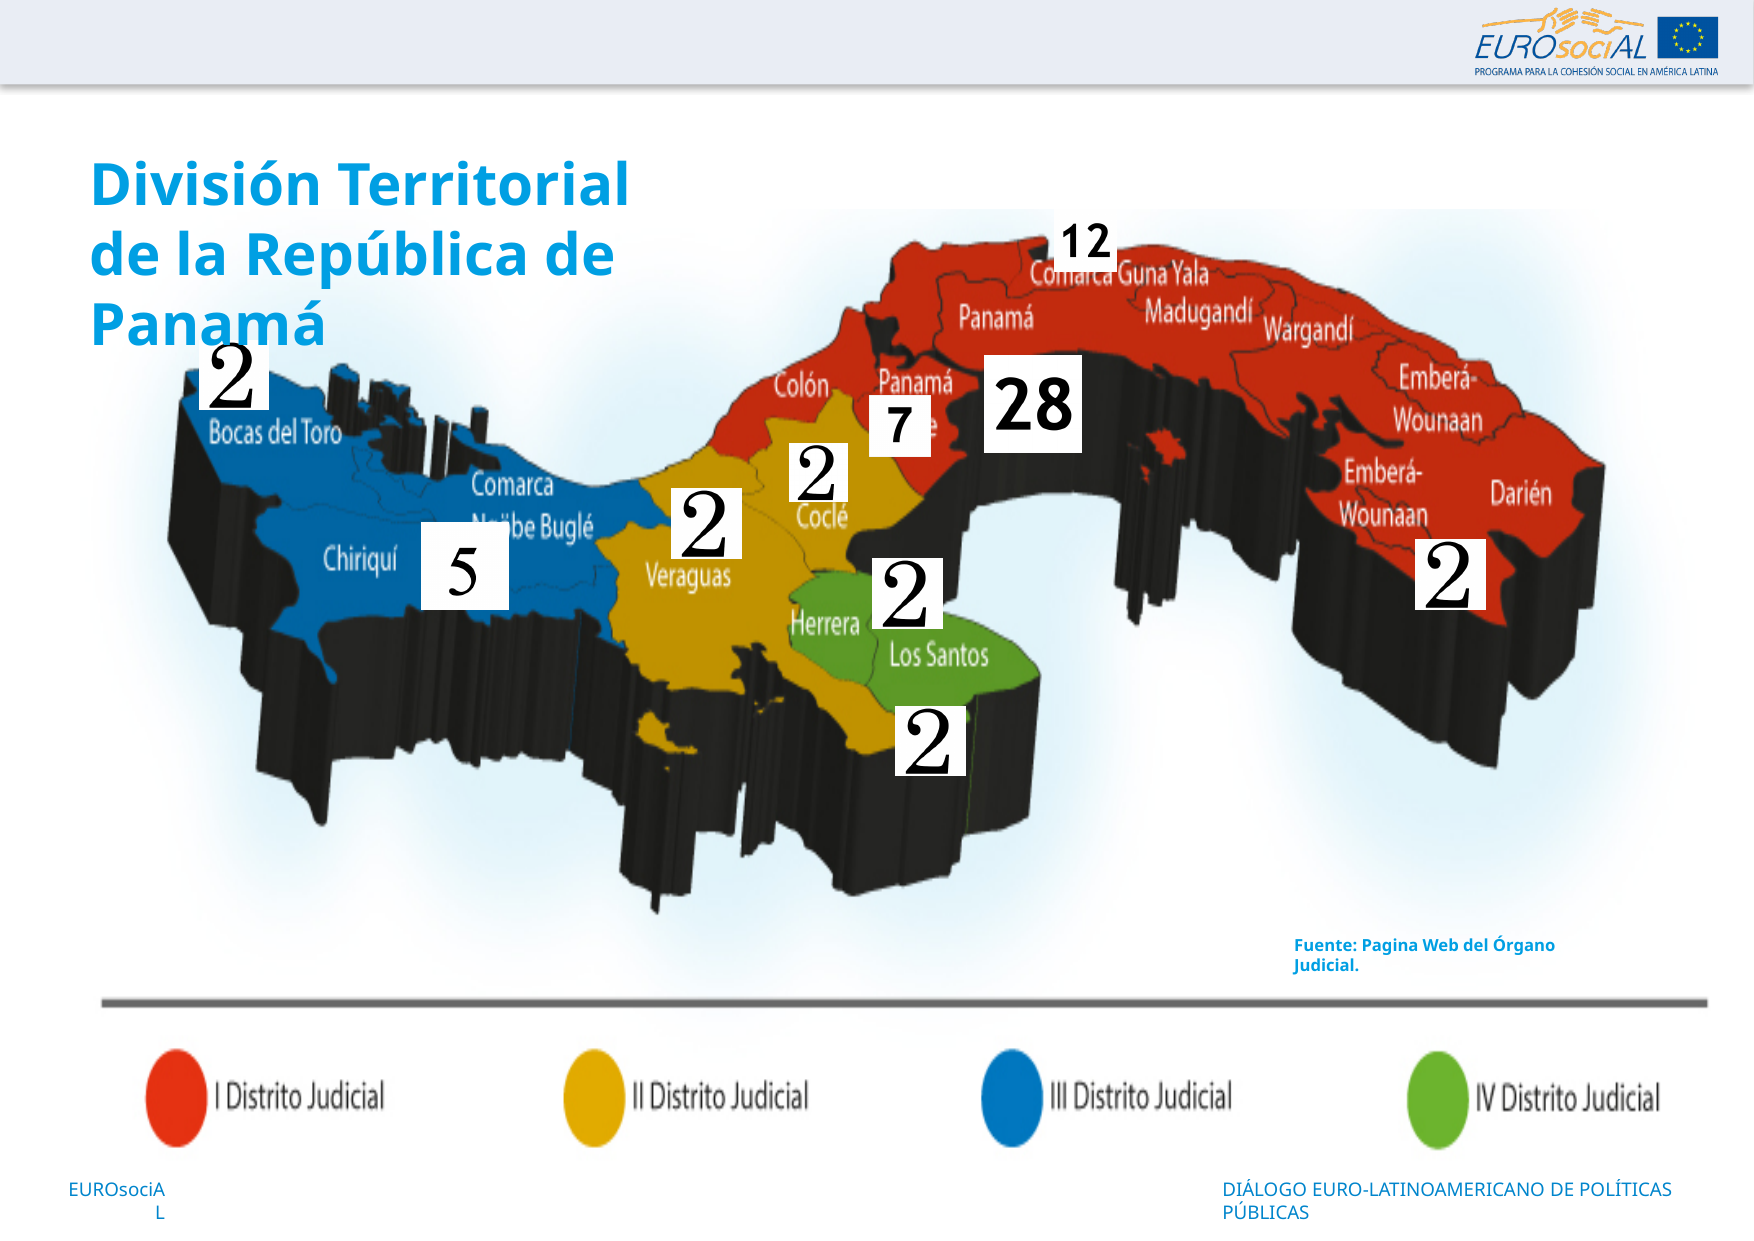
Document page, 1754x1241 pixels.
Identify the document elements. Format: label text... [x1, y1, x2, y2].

picture [1467, 0, 1728, 85]
picture [1249, 1208, 1254, 1217]
text_box División Territorial de la República de Panamá [74, 139, 724, 208]
picture [54, 209, 1745, 1179]
